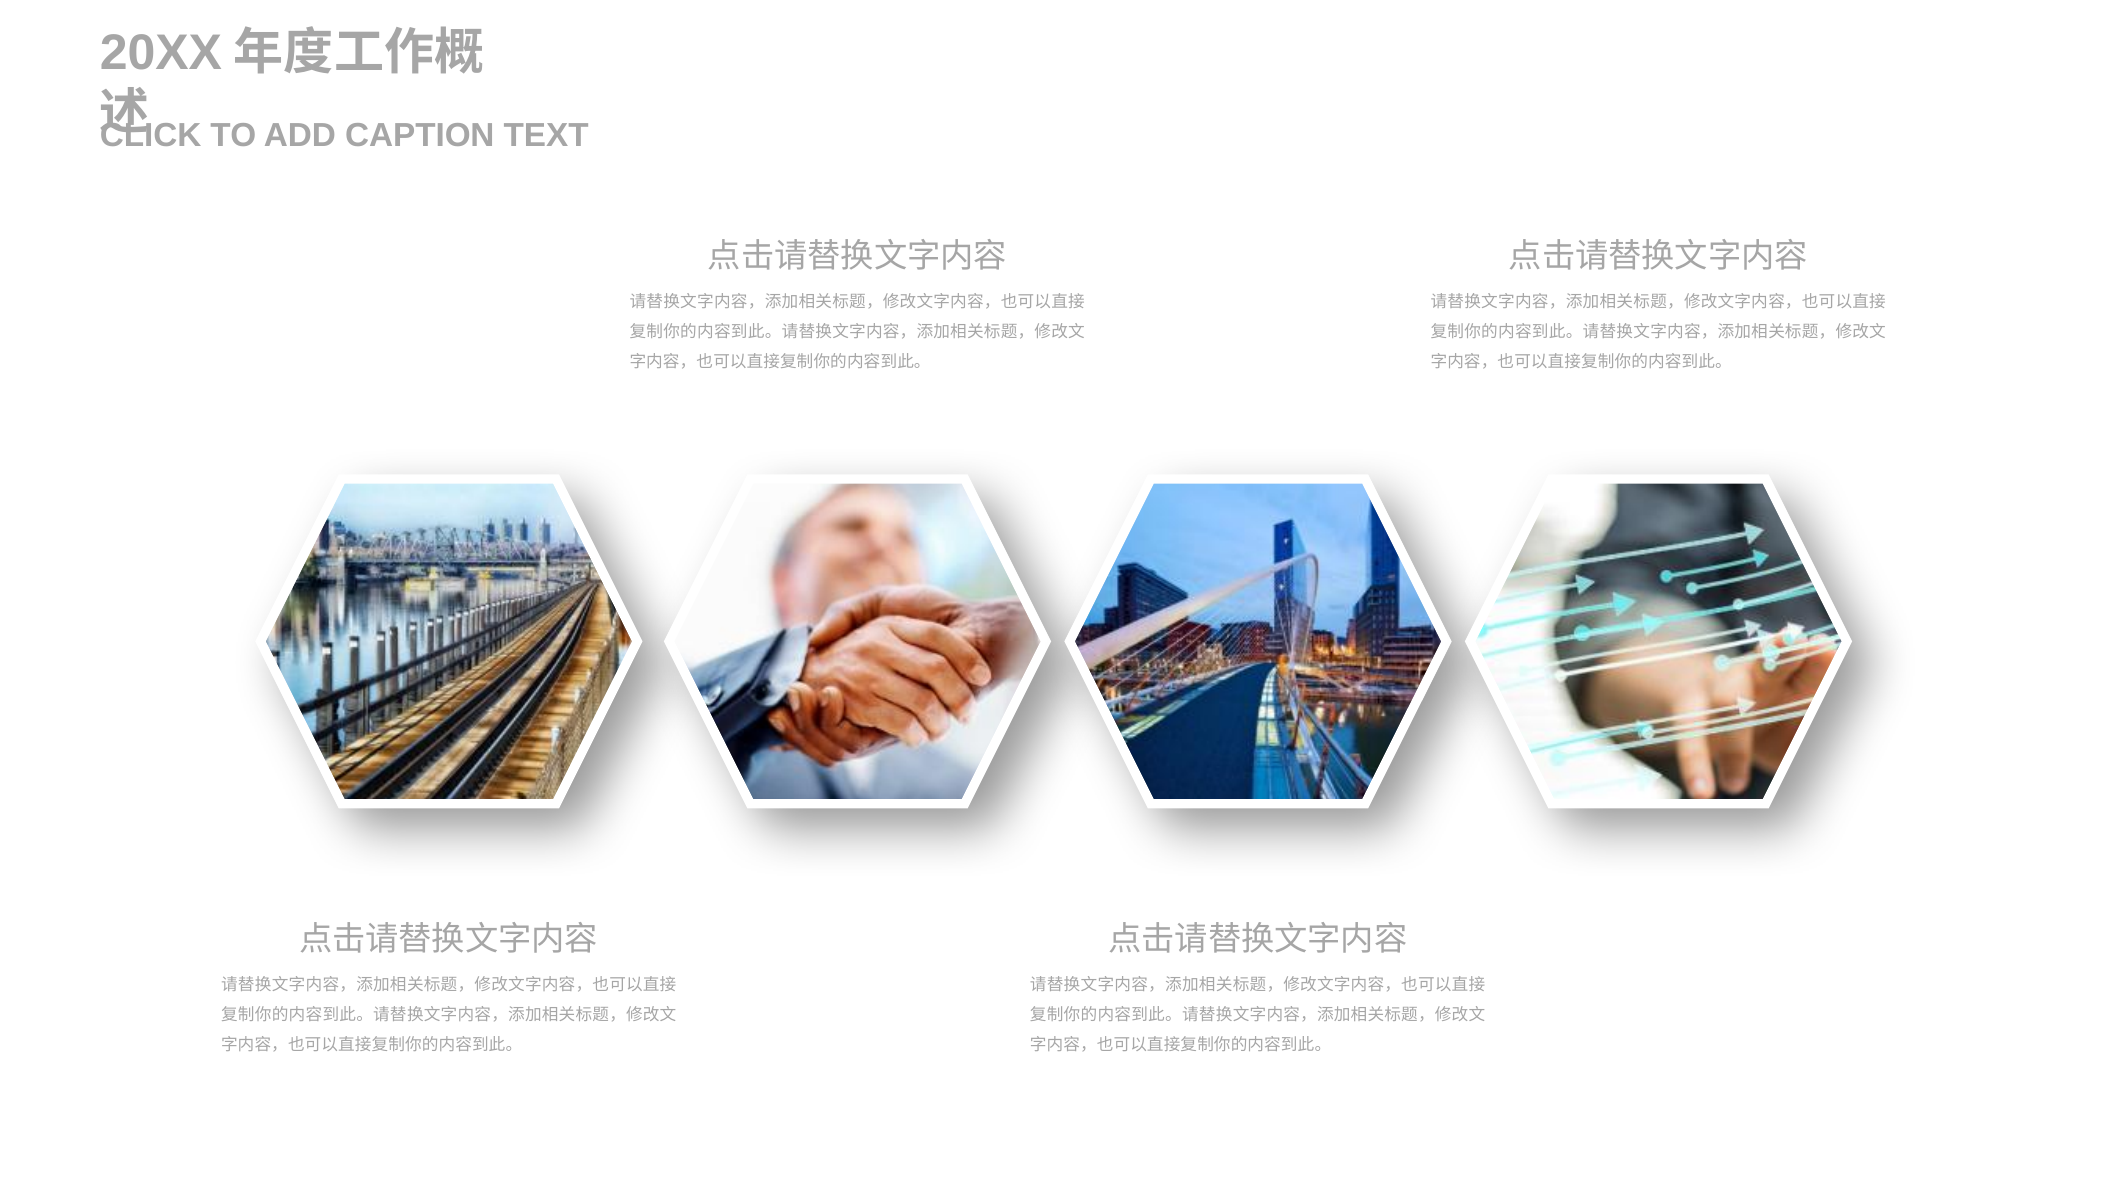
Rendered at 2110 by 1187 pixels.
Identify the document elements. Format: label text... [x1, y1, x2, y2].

text_box 点击请替换文字内容 [1508, 234, 1809, 275]
text_box [259, 477, 639, 805]
text_box [1468, 477, 1849, 805]
text_box [1068, 477, 1448, 805]
text_box 20XX年度工作概述 [99, 19, 534, 113]
text_box 点击请替换文字内容 [1108, 917, 1408, 958]
text_box 点击请替换文字内容 [707, 234, 1008, 275]
text_box CLICK TO ADD CAPTION TEXT [99, 113, 629, 154]
text_box 请替换文字内容，添加相关标题，修改文字内容，也可以直接复制你的内容到此。请替换文字内容，添加相关标题，修改文字内容，也可以直接复制你的内容到此。 [1030, 963, 1487, 1054]
text_box 请替换文字内容，添加相关标题，修改文字内容，也可以直接复制你的内容到此。请替换文字内容，添加相关标题，修改文字内容，也可以直接复制你的内容到此。 [1430, 280, 1887, 371]
text_box 请替换文字内容，添加相关标题，修改文字内容，也可以直接复制你的内容到此。请替换文字内容，添加相关标题，修改文字内容，也可以直接复制你的内容到此。 [629, 280, 1086, 371]
text_box 请替换文字内容，添加相关标题，修改文字内容，也可以直接复制你的内容到此。请替换文字内容，添加相关标题，修改文字内容，也可以直接复制你的内容到此。 [220, 963, 677, 1054]
text_box [667, 477, 1048, 805]
text_box 点击请替换文字内容 [299, 917, 599, 958]
